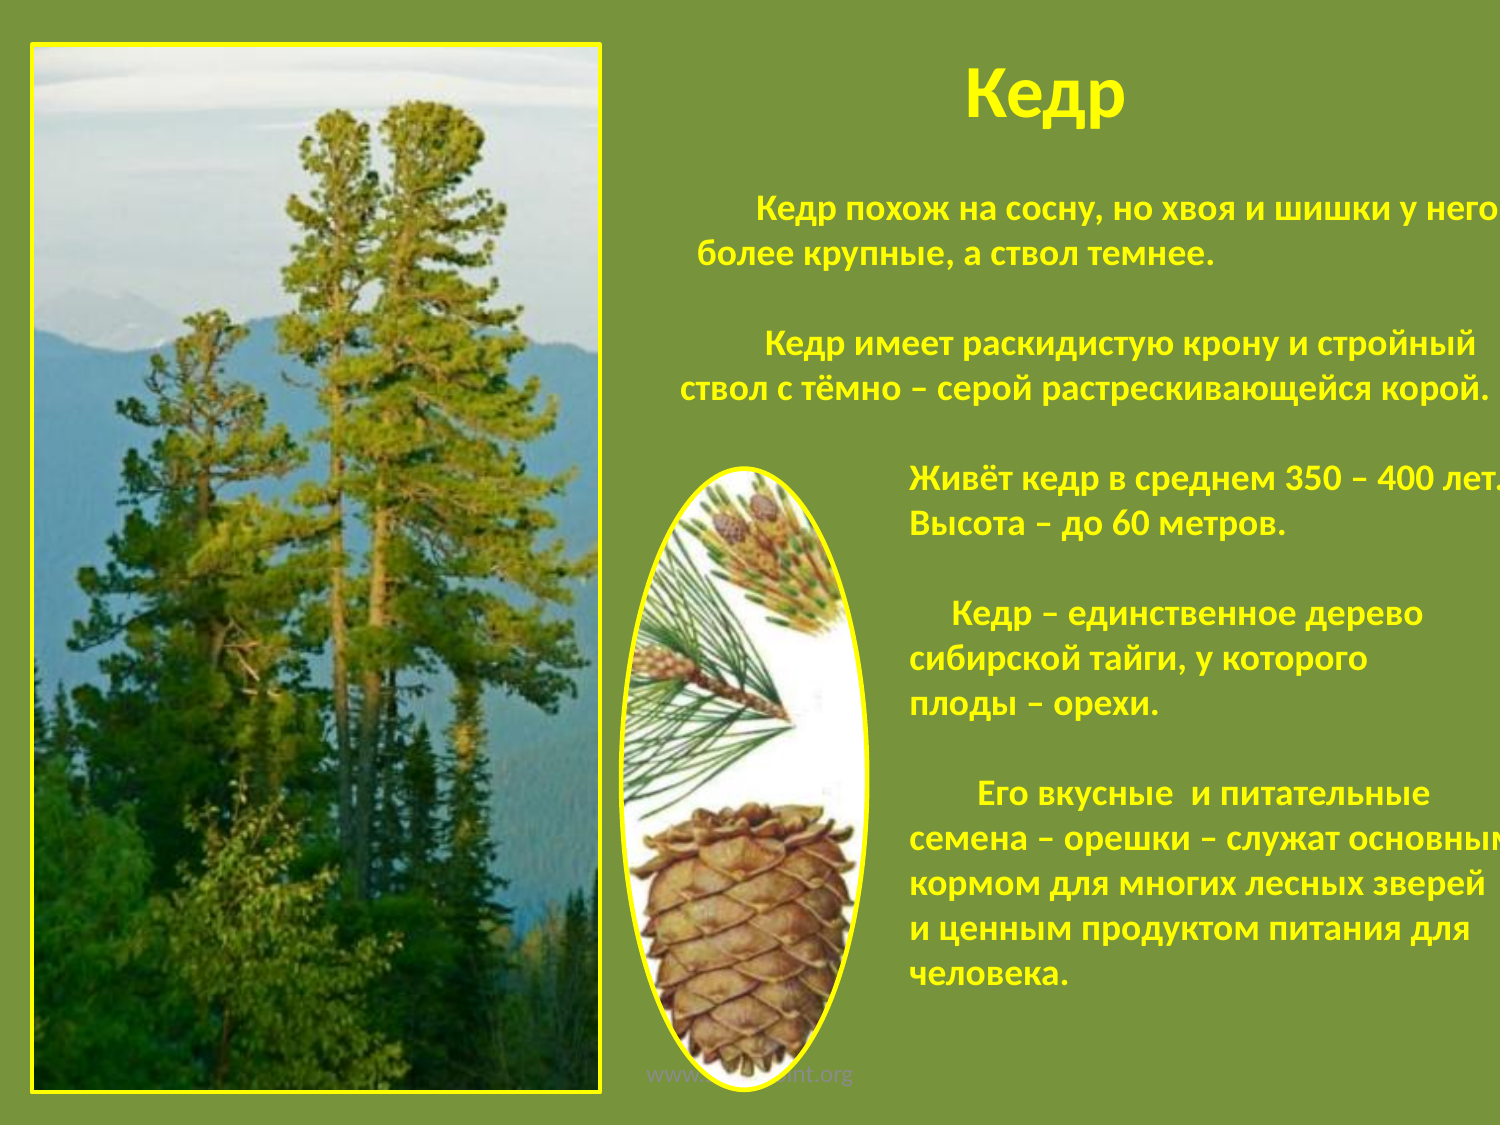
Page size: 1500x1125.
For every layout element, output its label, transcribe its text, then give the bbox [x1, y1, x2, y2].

text_box Кедр [950, 35, 1142, 140]
footer www.sliderpoint.org [512, 1042, 988, 1103]
picture [620, 468, 868, 1091]
picture [33, 46, 598, 1091]
text_box Кедр похож на сосну, но хвоя и шишки у него более крупные, а ствол темнее. Кедр имеет раскидистую крону и стройный ствол с тёмно – серой растрескивающейся корой. Живёт кедр в среднем 350 – 400 лет. Высота – до 60 метров. Кедр – единственное дерево сибирской тайги, у которого плоды – орехи. Его вкусные и питательные семена – орешки – служат основным кормом для многих лесных зверей и ценным продуктом питания для человека. [665, 175, 1500, 1091]
